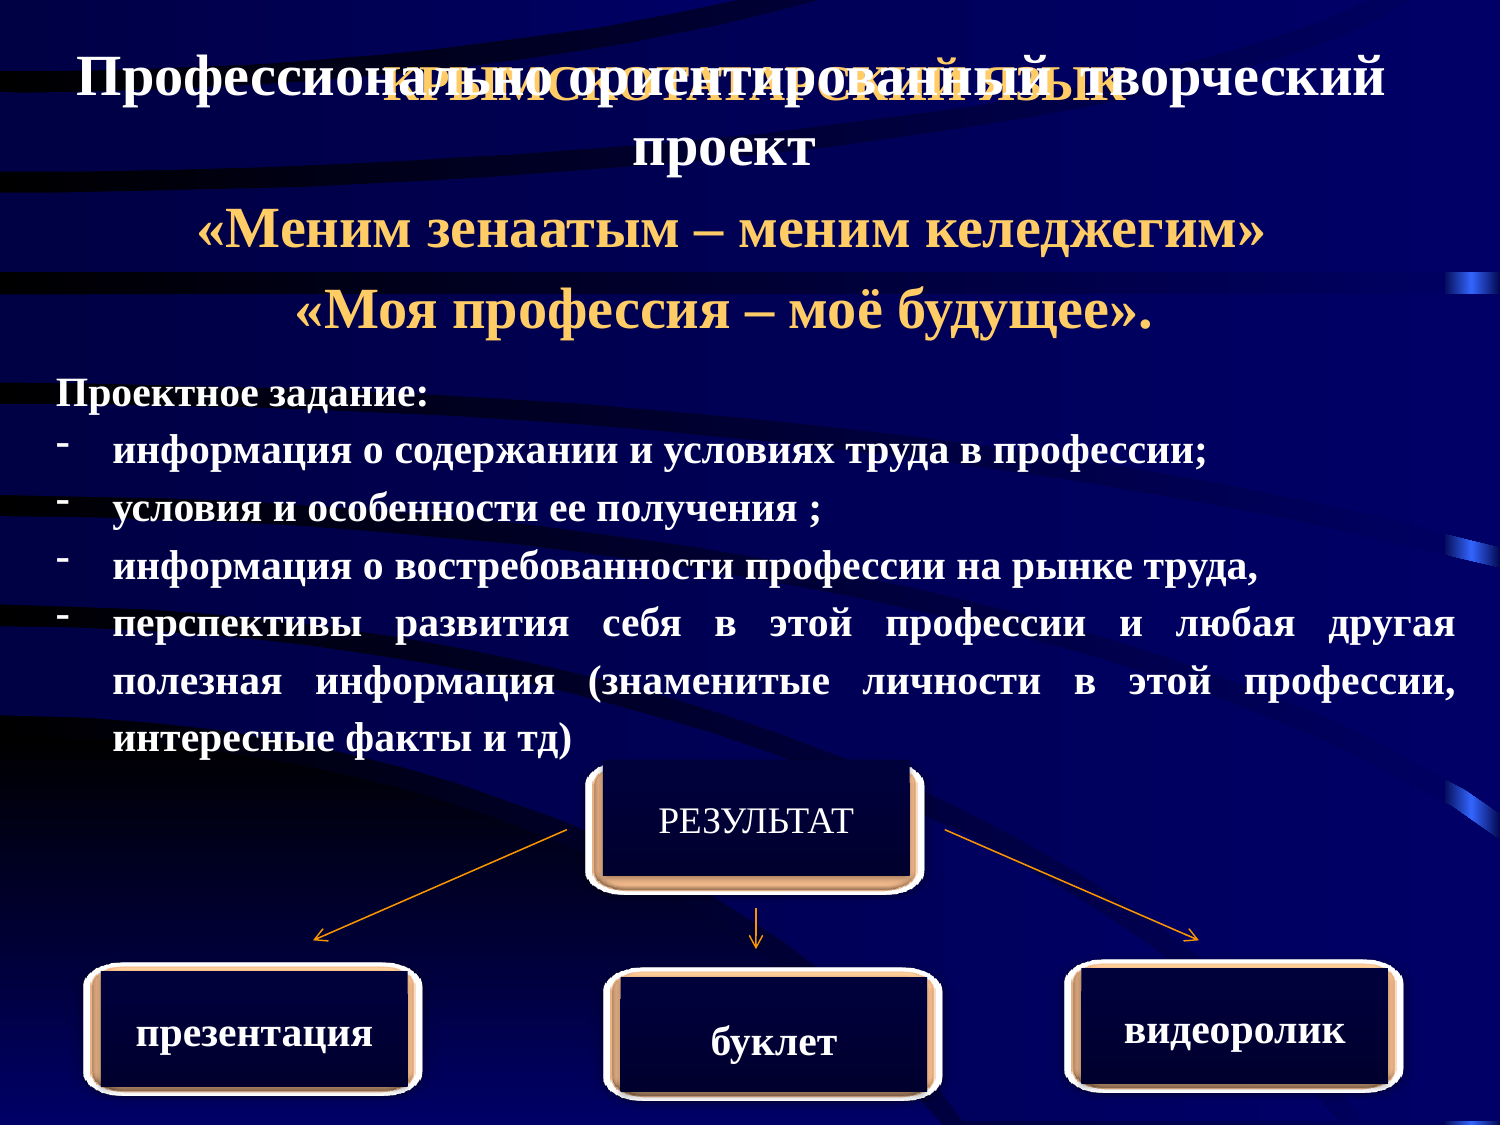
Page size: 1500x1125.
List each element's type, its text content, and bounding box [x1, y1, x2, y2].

text_box Проектное задание: информация о содержании и условиях труда в профессии; условия и особенности ее получения ; информация о востребованности профессии на рынке труда, перспективы развития себя в этой профессии и любая другая полезная информация (знаменитые личности в этой профессии, интересные факты и тд) [41, 349, 1471, 768]
list Профессионально ориентированный творческий проект «Меним зенаатым – меним келеджегим» «Моя профессия – моё будущее». [4, 101, 1459, 349]
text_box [566, 751, 946, 909]
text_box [584, 957, 963, 1115]
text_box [312, 829, 568, 941]
title КРЫМСКОТАТАРский язык [123, 42, 1400, 101]
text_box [944, 829, 1200, 941]
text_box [64, 951, 444, 1109]
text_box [1045, 948, 1424, 1107]
